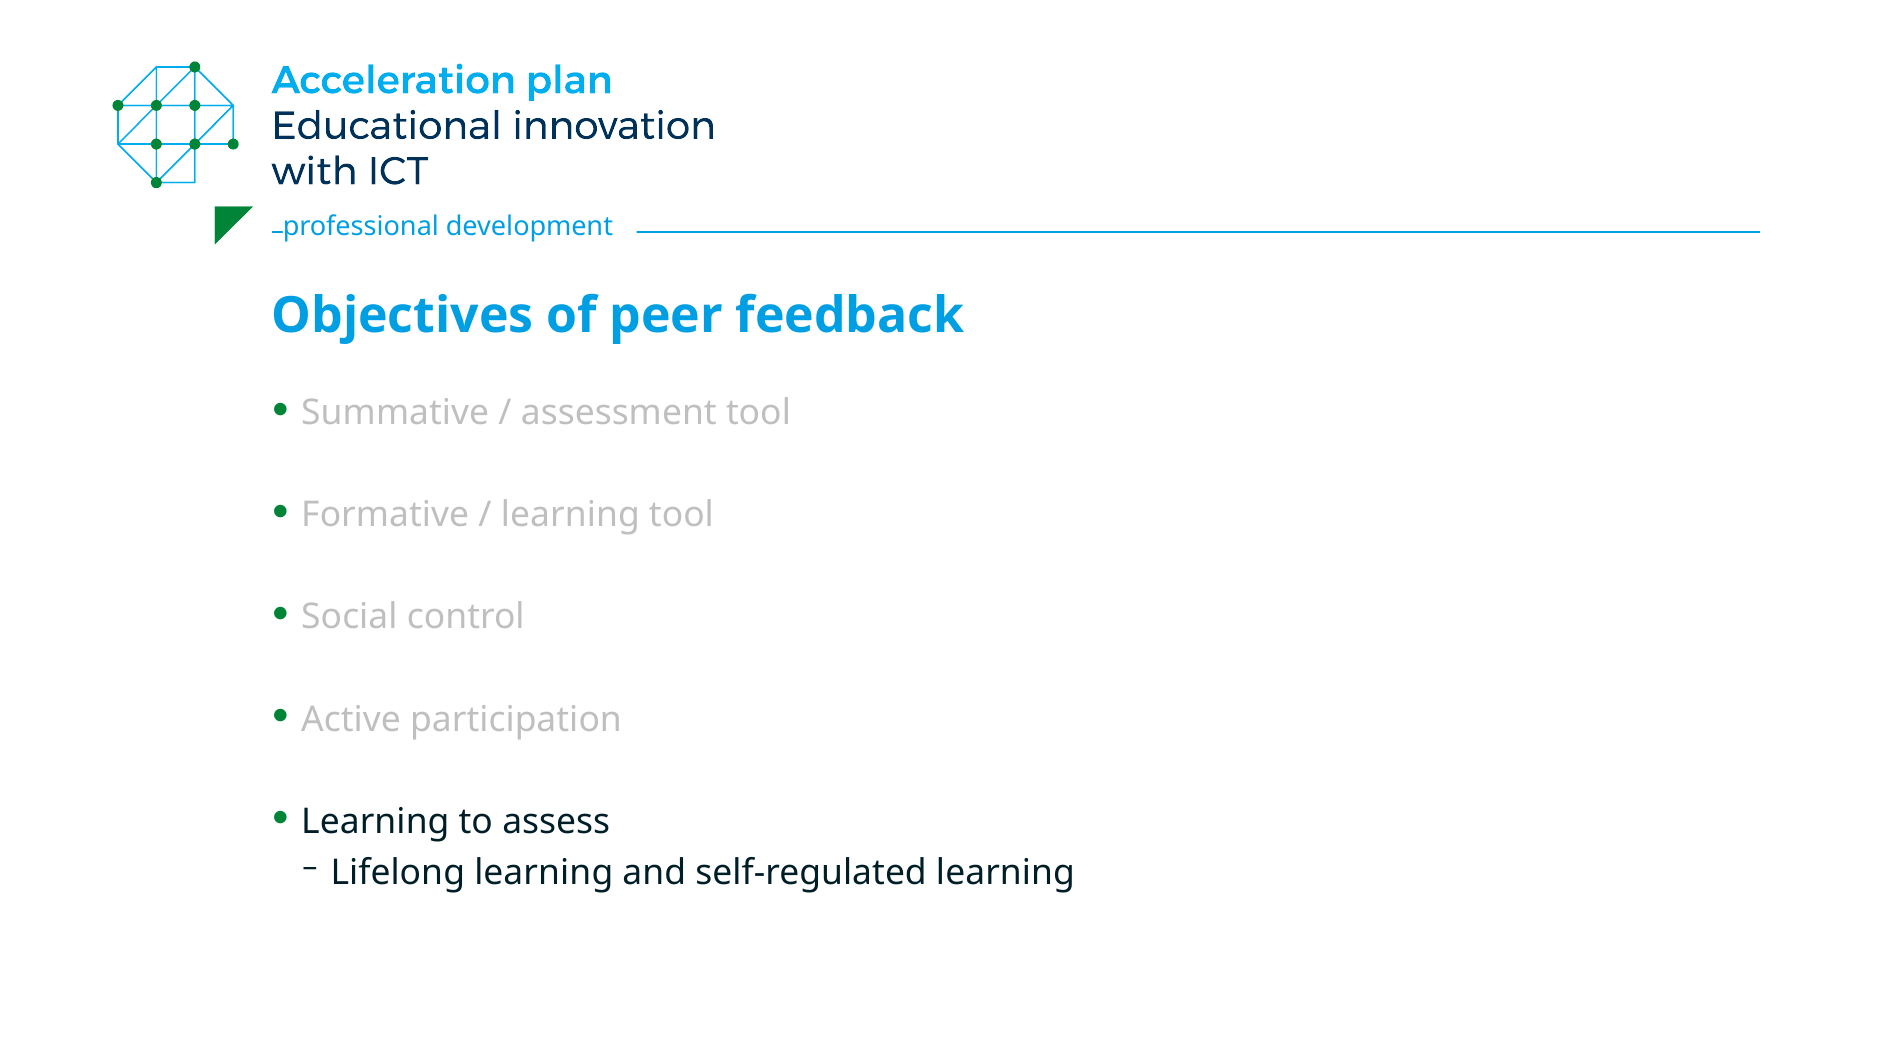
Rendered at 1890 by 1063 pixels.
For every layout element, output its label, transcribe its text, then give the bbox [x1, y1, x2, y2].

list Summative / assessment tool Formative / learning tool Social control Active participation Learning to assess Lifelong learning and self-regulated learning [271, 380, 1735, 986]
picture [0, 0, 717, 247]
title Objectives of peer feedback [271, 282, 1735, 344]
